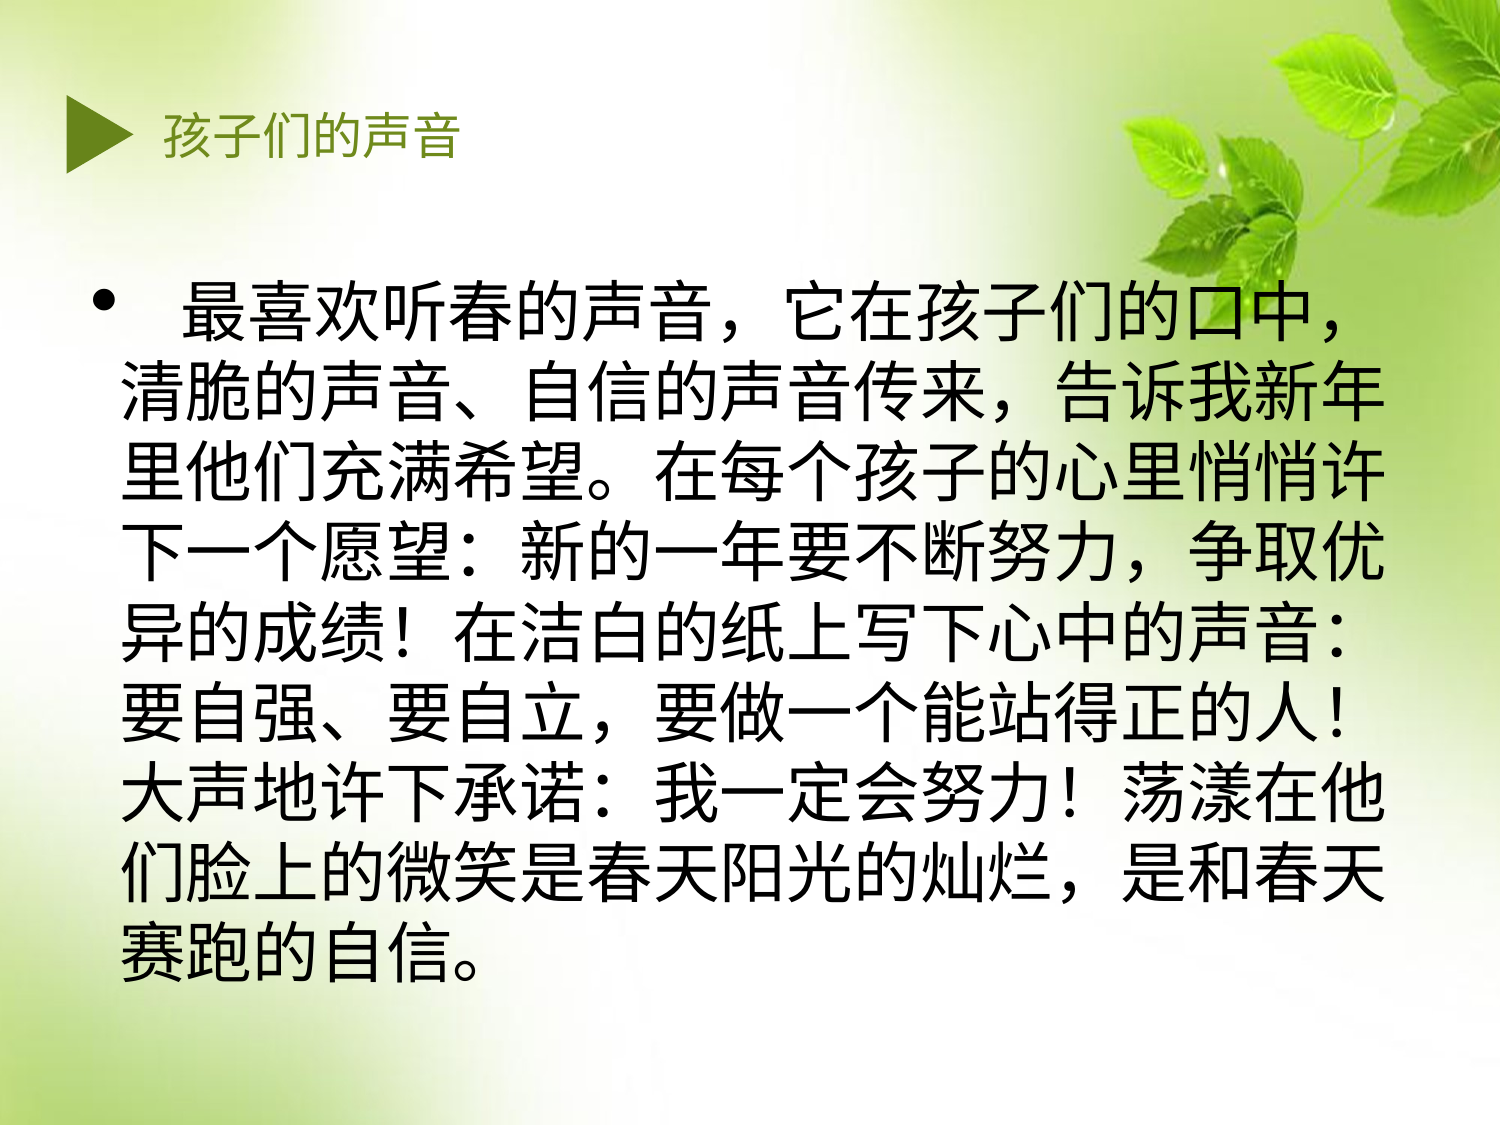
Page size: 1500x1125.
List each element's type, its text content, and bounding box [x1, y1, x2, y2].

list 最喜欢听春的声音，它在孩子们的口中，清脆的声音、自信的声音传来，告诉我新年里他们充满希望。在每个孩子的心里悄悄许下一个愿望：新的一年要不断努力，争取优异的成绩！在洁白的纸上写下心中的声音：要自强、要自立，要做一个能站得正的人！大声地许下承诺：我一定会努力！荡漾在他们脸上的微笑是春天阳光的灿烂，是和春天赛跑的自信。 [74, 262, 1426, 1006]
title 孩子们的声音 [147, 69, 1139, 200]
picture [0, 0, 1500, 1125]
